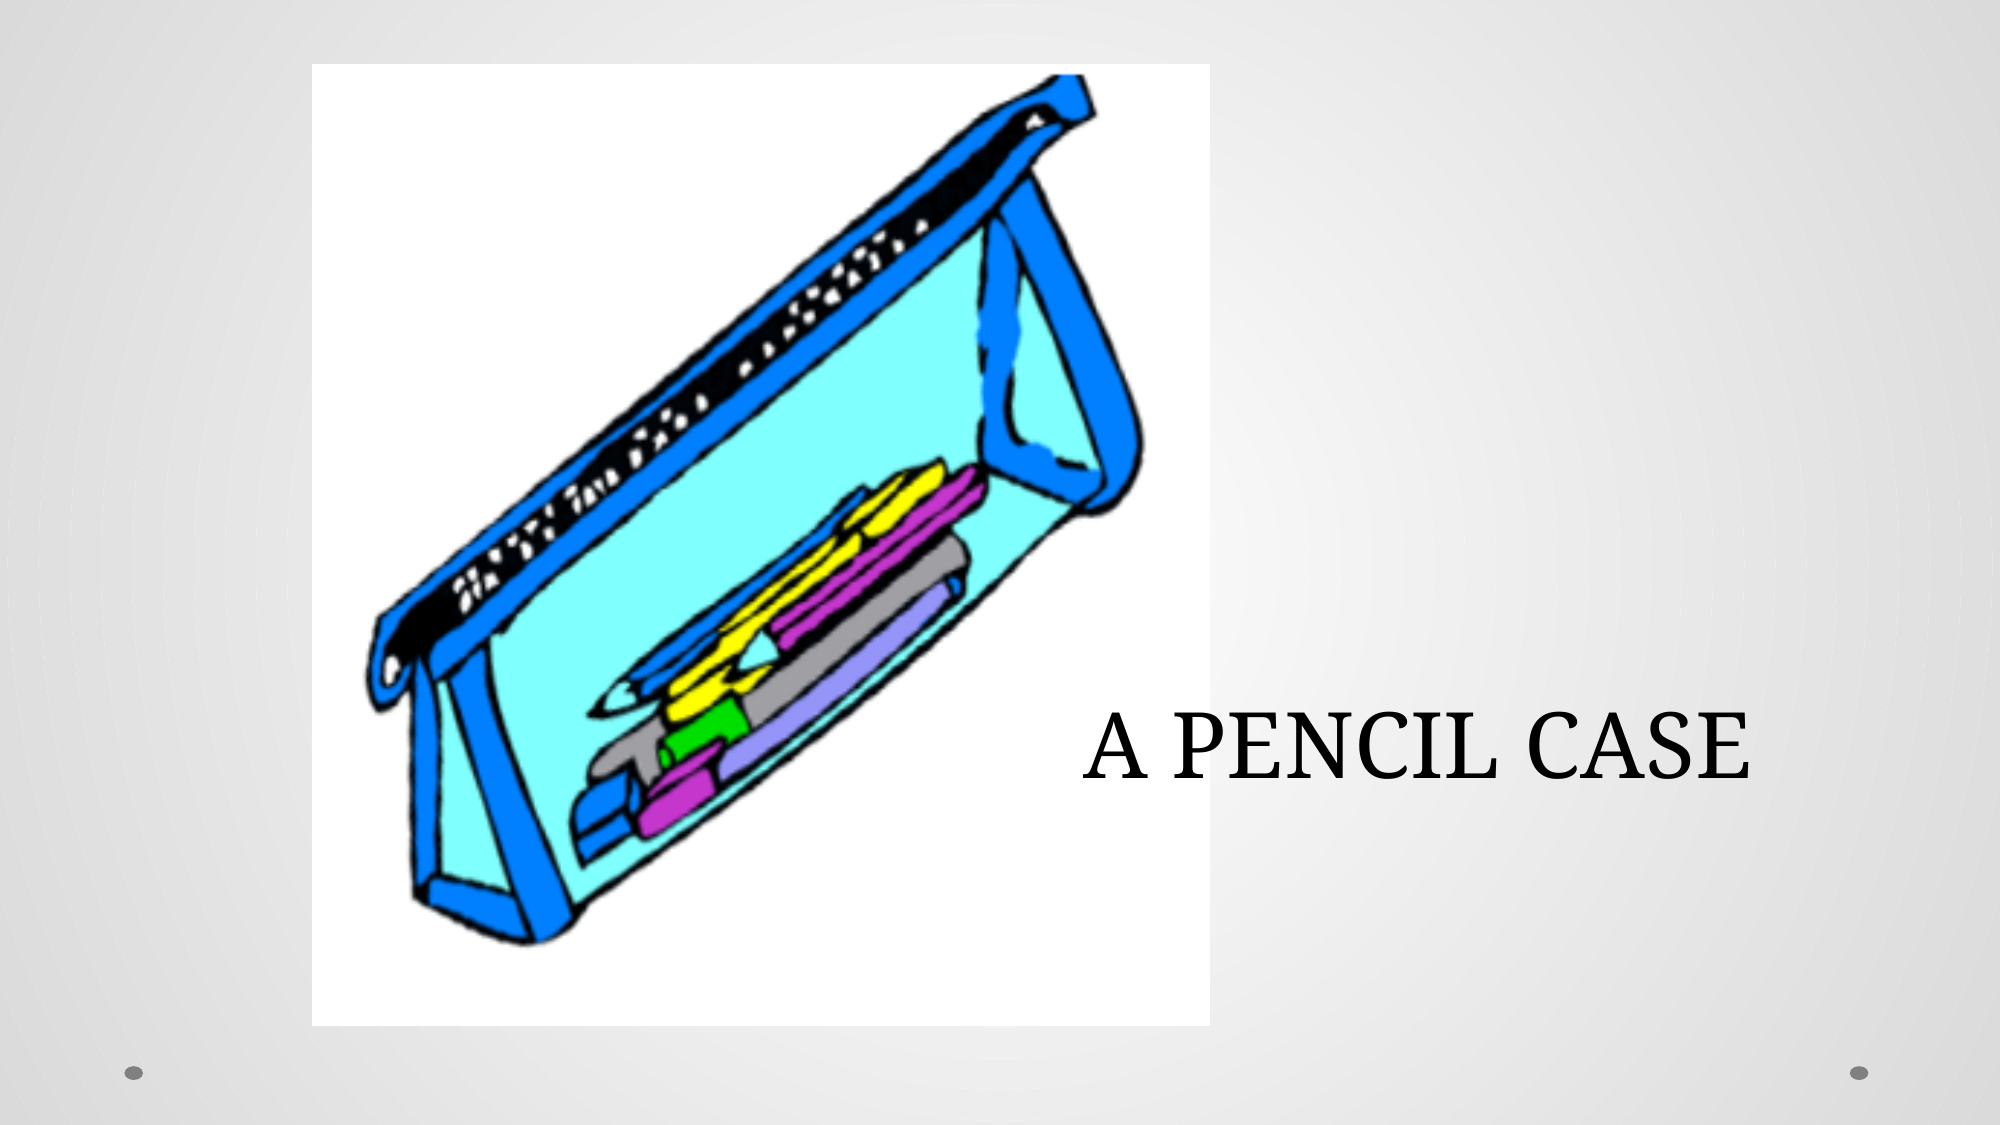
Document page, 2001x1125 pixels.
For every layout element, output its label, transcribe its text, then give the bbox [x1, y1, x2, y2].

picture [312, 64, 1210, 1026]
text_box A PENCIL CASE [1213, 679, 1769, 805]
